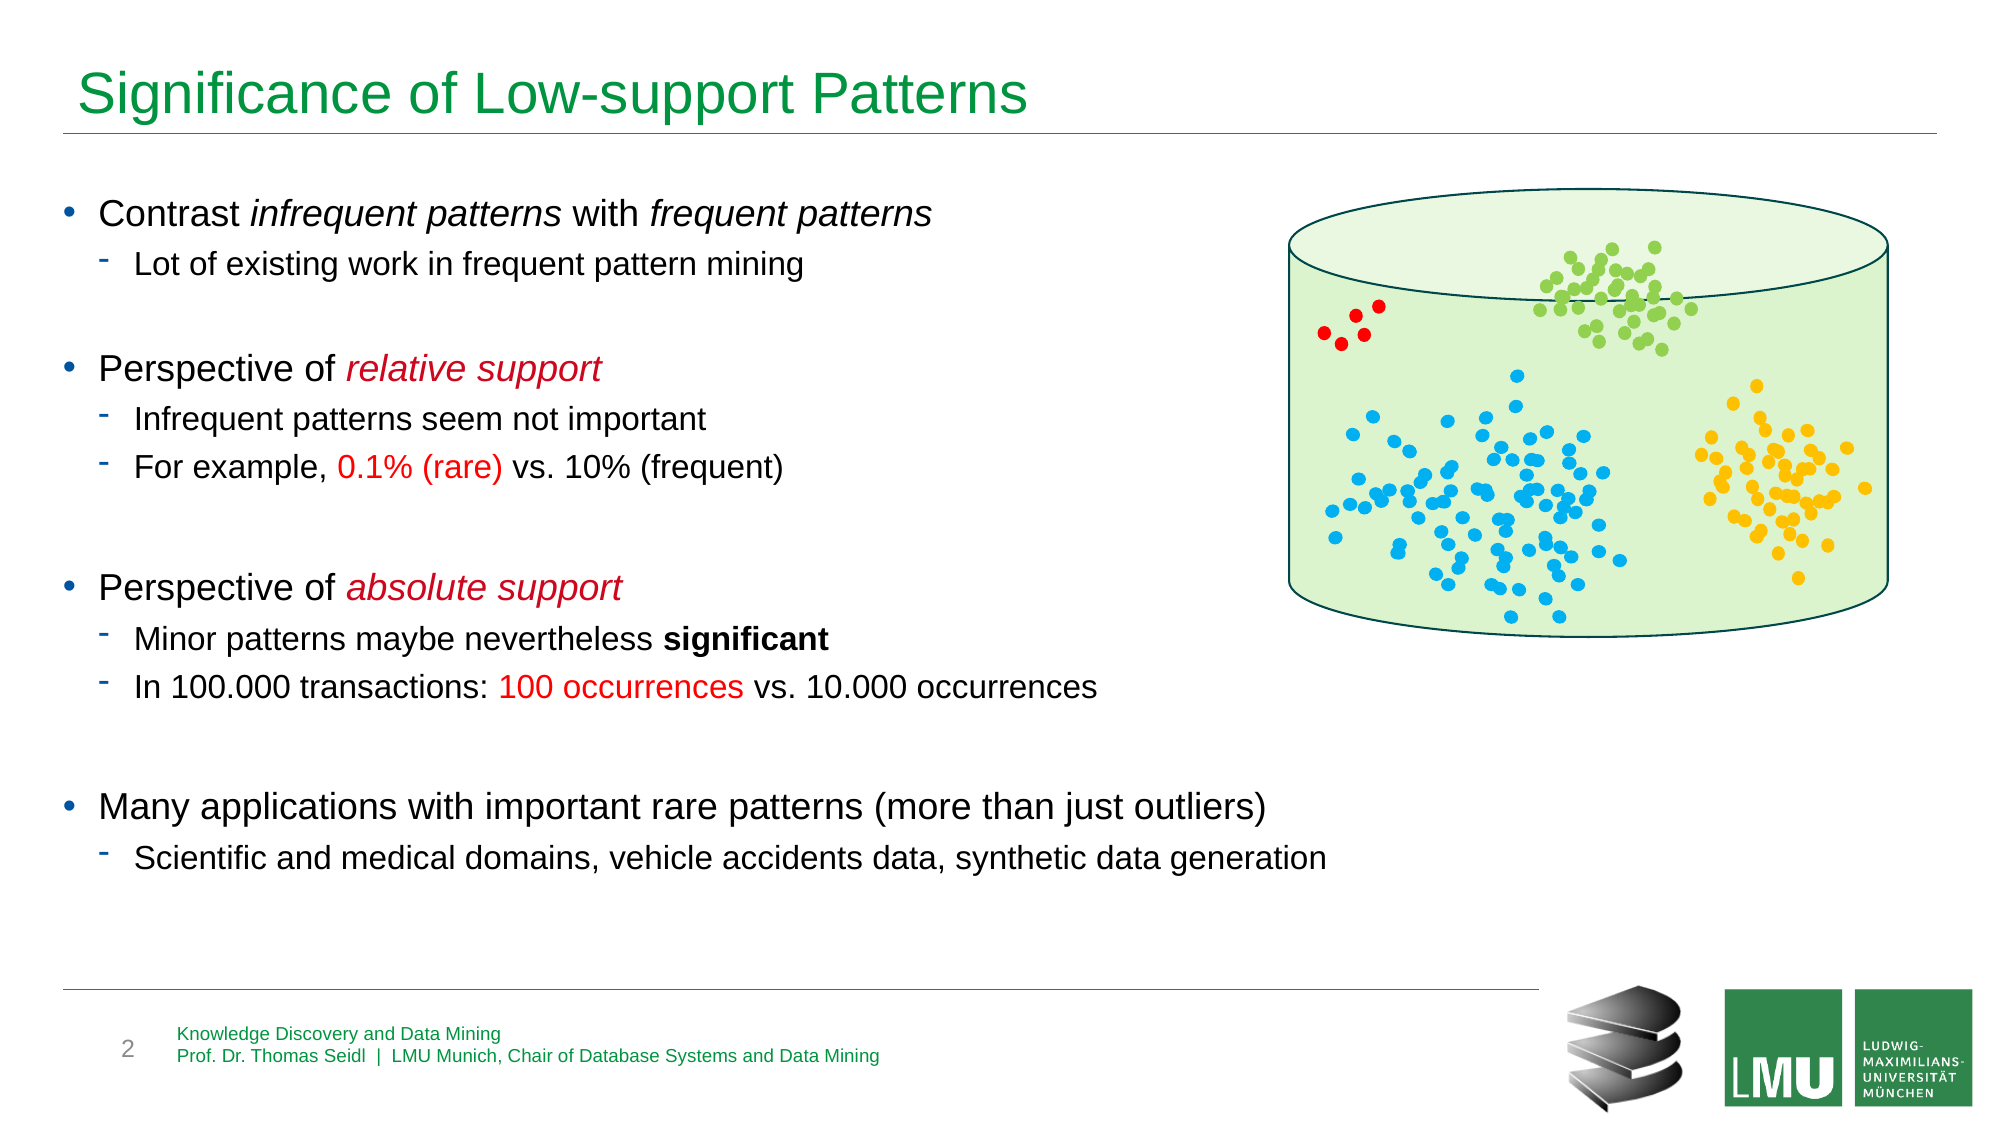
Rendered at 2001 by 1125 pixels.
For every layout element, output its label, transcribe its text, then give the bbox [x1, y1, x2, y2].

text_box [1289, 188, 1888, 638]
title Significance of Low-support Patterns [62, 21, 1938, 134]
slide_number 440 [62, 1015, 150, 1081]
picture [1497, 957, 1985, 1119]
list Contrast infrequent patterns with frequent patterns Lot of existing work in frequent pattern mining Perspective of relative support Infrequent patterns seem not important For example, 0.1% (rare) vs. 10% (frequent) Perspective of absolute support Minor patterns maybe nevertheless significant In 100.000 transactions: 100 occurrences vs. 10.000 occurrences Many applications with important rare patterns (more than just outliers) Scientific and medical domains, vehicle accidents data, synthetic data generation [62, 188, 1938, 957]
